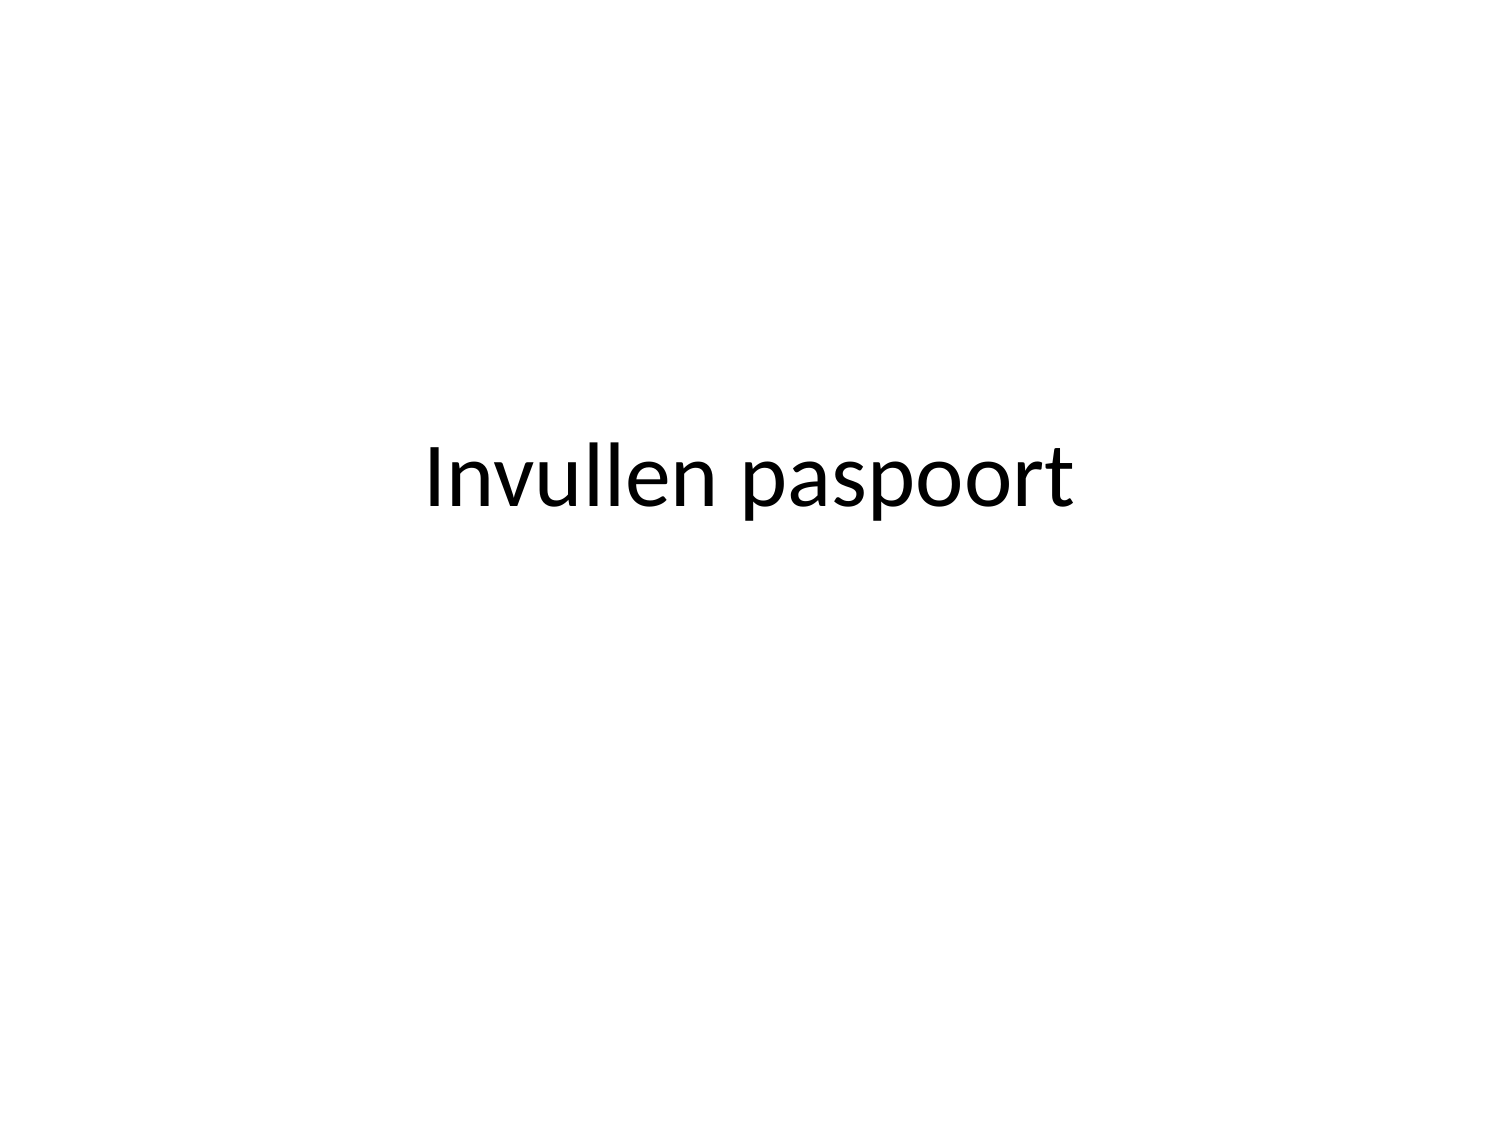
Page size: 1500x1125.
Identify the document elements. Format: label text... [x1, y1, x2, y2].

title Invullen paspoort [112, 349, 1388, 591]
